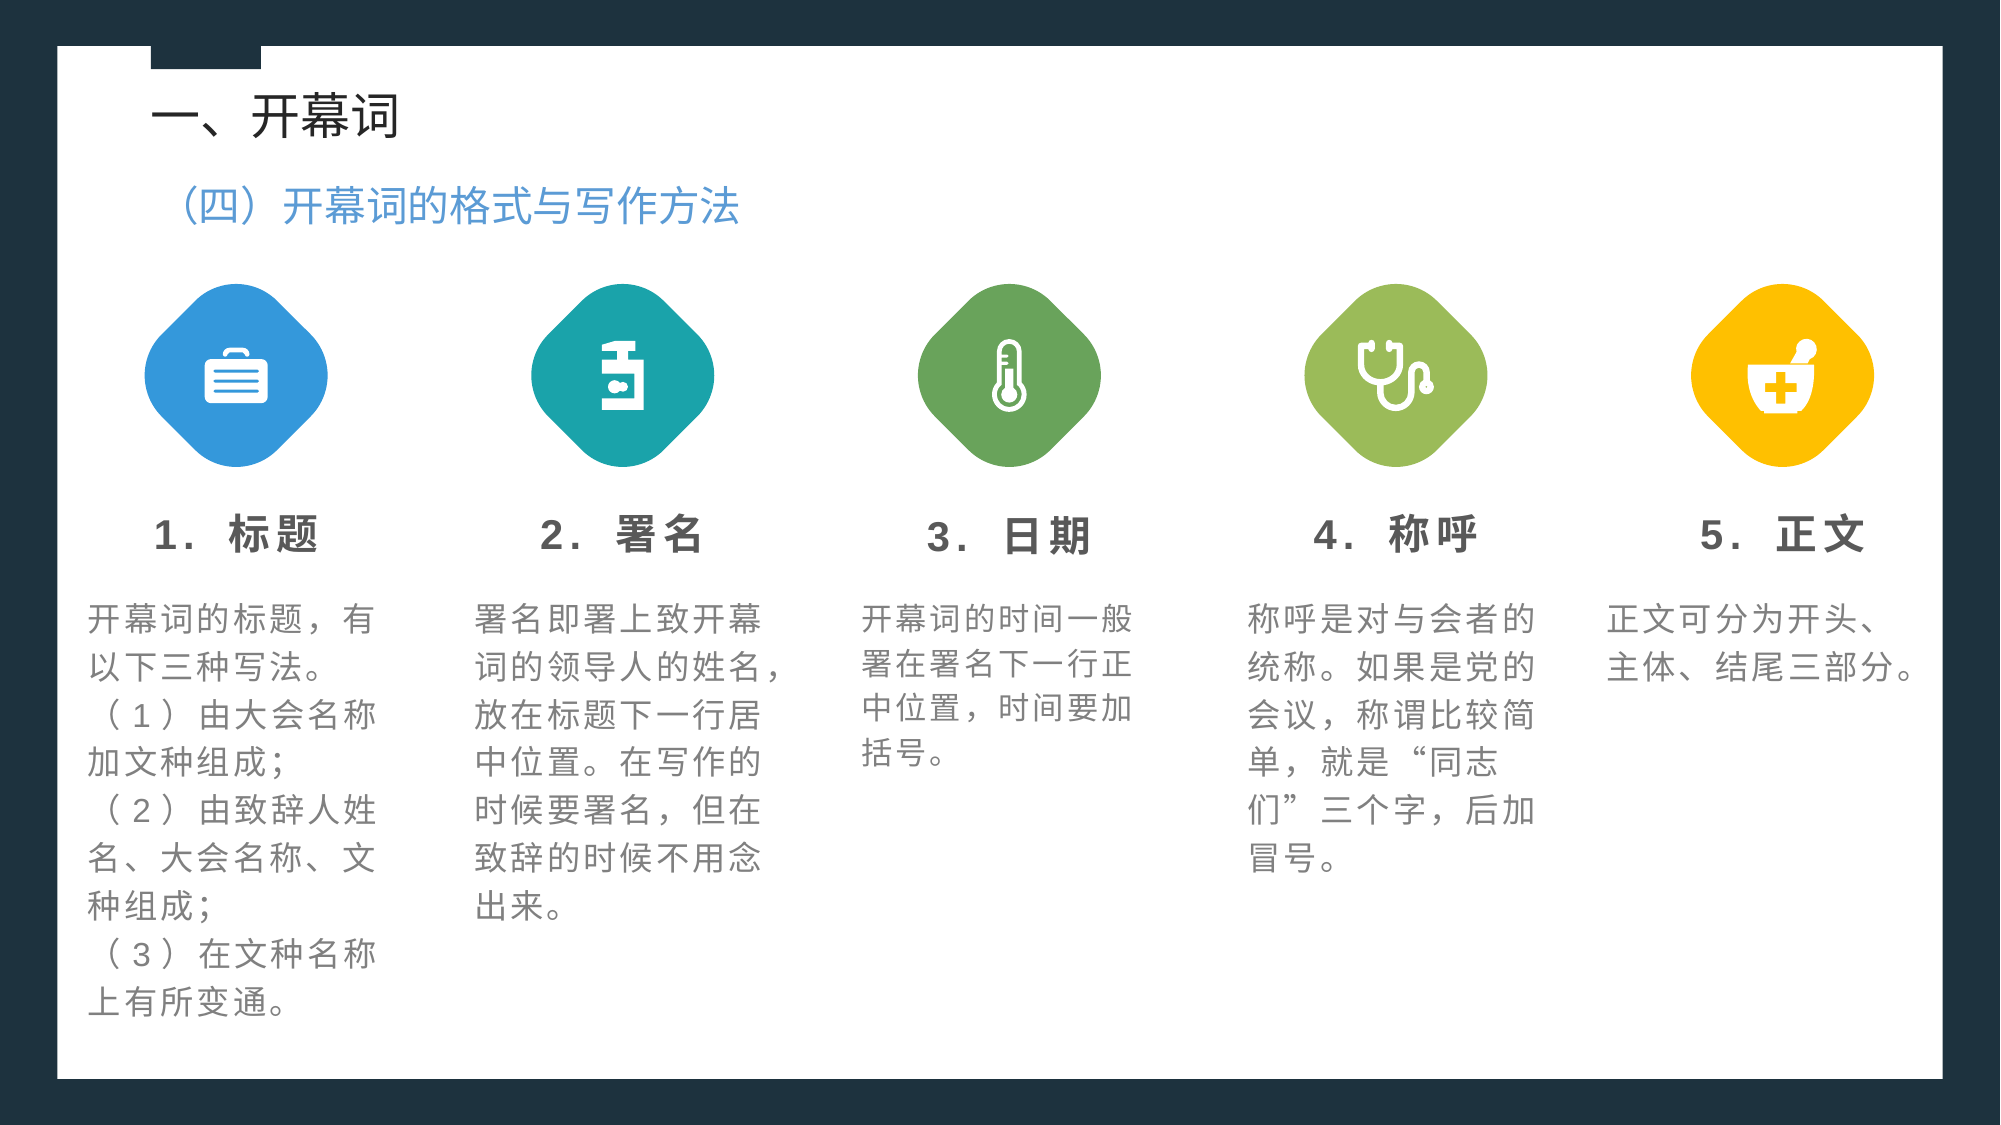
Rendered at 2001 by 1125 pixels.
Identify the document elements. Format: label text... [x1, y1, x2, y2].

text_box [143, 282, 329, 468]
text_box 3. 日期 [846, 490, 1173, 569]
text_box [1690, 282, 1876, 468]
text_box [222, 347, 250, 357]
text_box 一、开幕词 [150, 77, 892, 147]
text_box （四）开幕词的格式与写作方法 [142, 147, 1094, 238]
text_box [1303, 282, 1489, 468]
text_box 署名即署上致开幕词的领导人的姓名，放在标题下一行居中位置。在写作的时候要署名，但在致辞的时候不用念出来。 [459, 582, 786, 975]
text_box 4. 称呼 [1232, 488, 1559, 568]
text_box [601, 340, 644, 410]
text_box [1357, 339, 1434, 412]
text_box 开幕词的时间一般署在署名下一行正中位置，时间要加括号。 [846, 583, 1173, 780]
text_box 2. 署名 [459, 488, 786, 568]
text_box [916, 282, 1102, 468]
text_box 正文可分为开头、主体、结尾三部分。 [1591, 582, 1918, 779]
text_box [530, 282, 716, 468]
text_box [992, 339, 1027, 412]
text_box 5. 正文 [1619, 488, 1946, 568]
text_box 称呼是对与会者的统称。如果是党的会议，称谓比较简单，就是“同志们”三个字，后加冒号。 [1232, 582, 1559, 851]
text_box 1. 标题 [73, 488, 400, 568]
text_box 开幕词的标题，有以下三种写法。 （1）由大会名称加文种组成； （2）由致辞人姓名、大会名称、文种组成； （3）在文种名称上有所变通。 [73, 582, 400, 1059]
text_box [1747, 338, 1817, 414]
text_box [204, 359, 268, 404]
